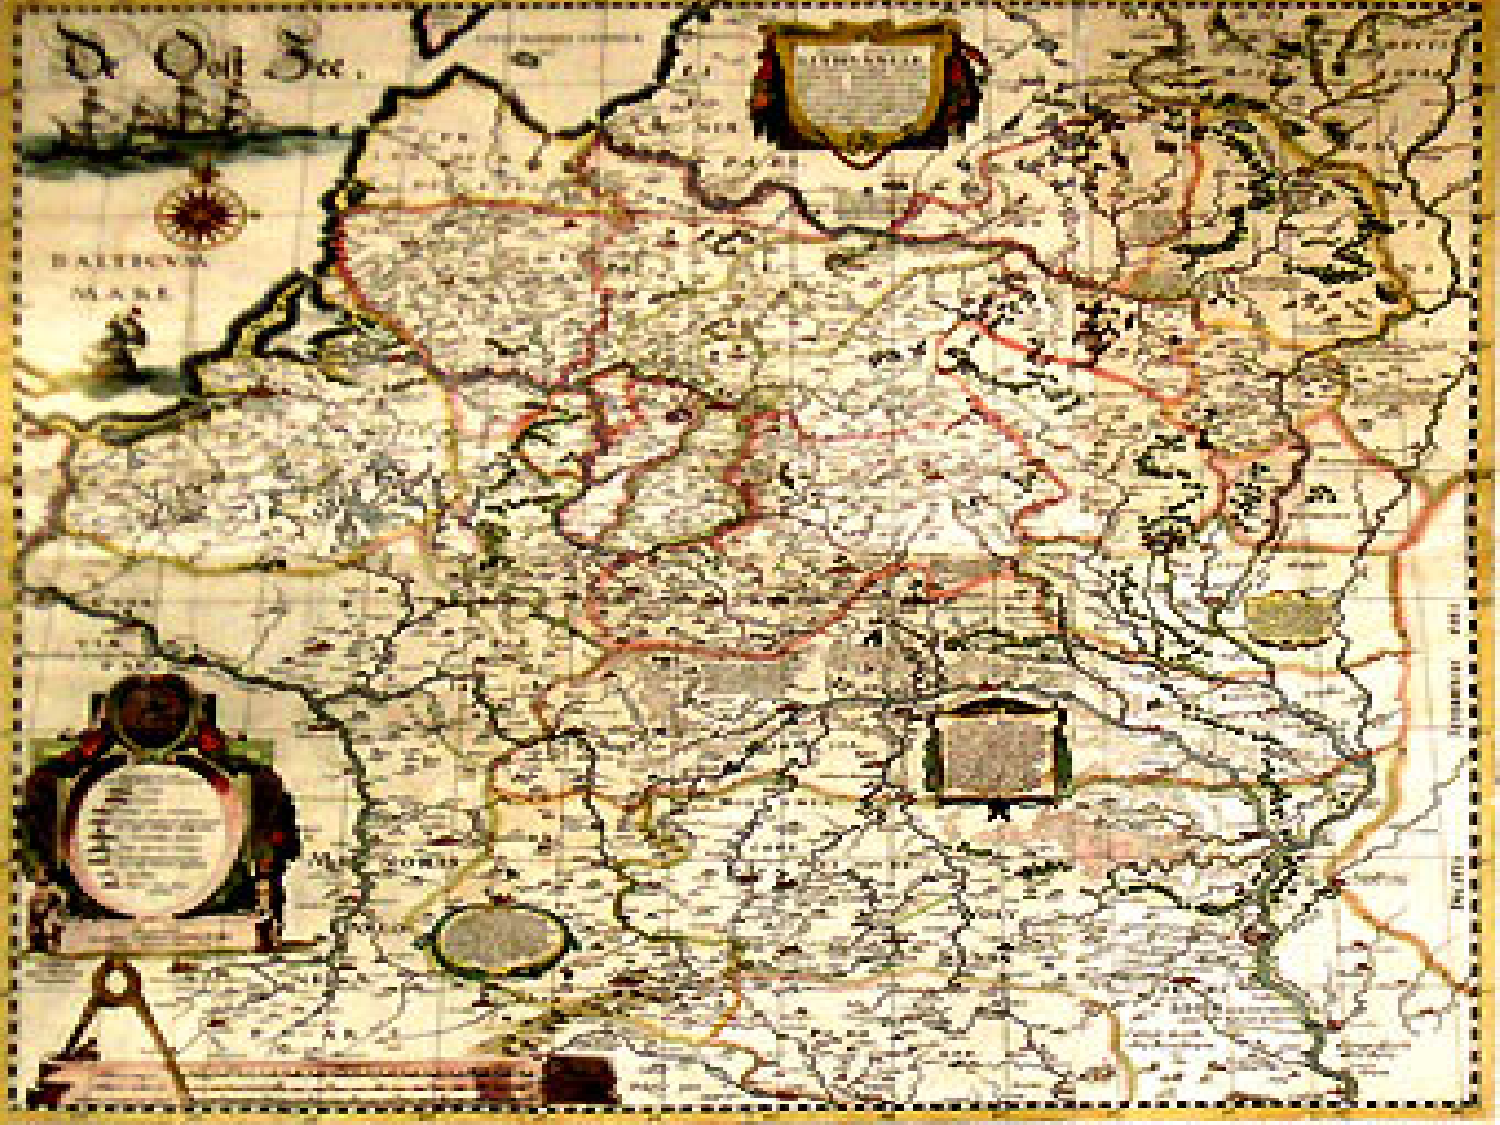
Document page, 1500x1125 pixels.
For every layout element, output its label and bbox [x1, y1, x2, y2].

list [0, 0, 1500, 1125]
